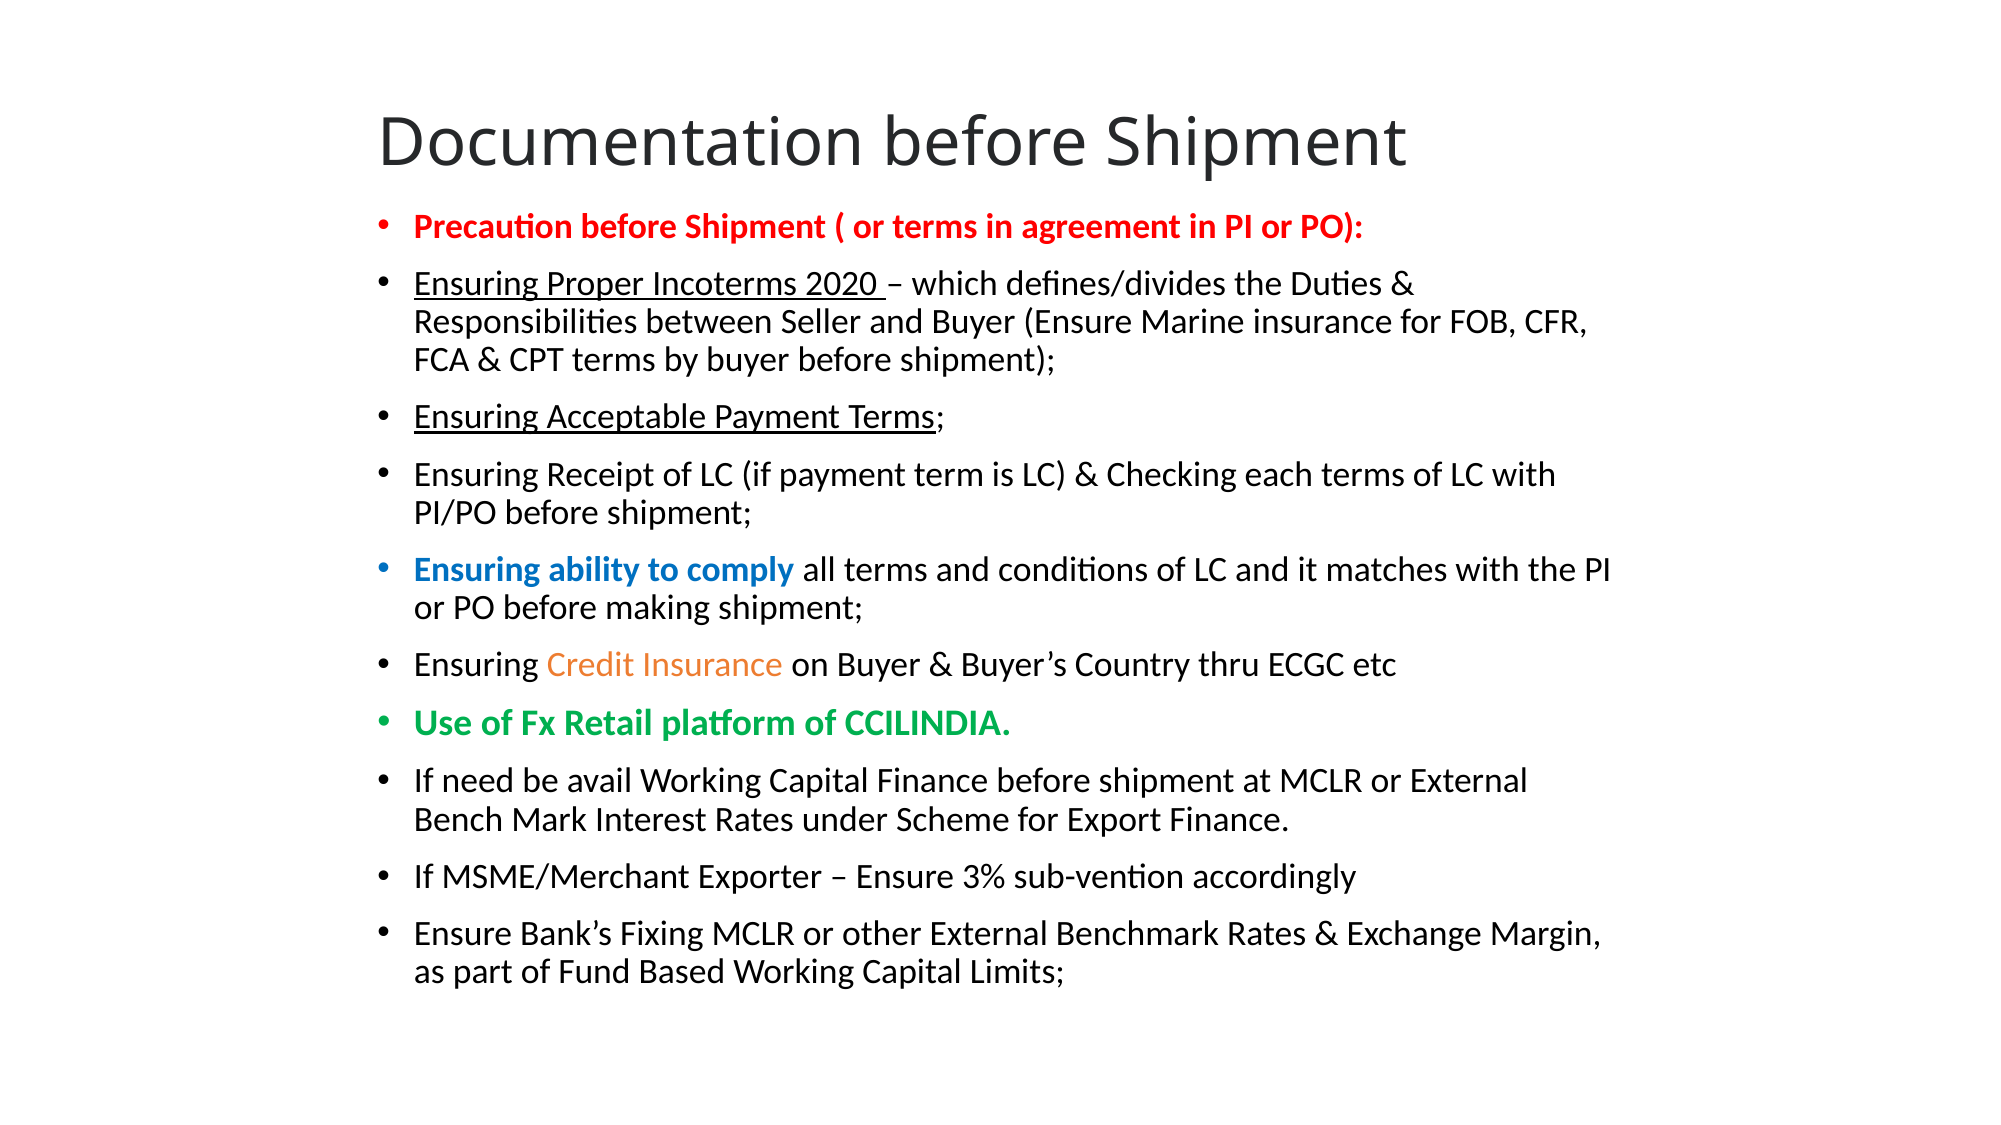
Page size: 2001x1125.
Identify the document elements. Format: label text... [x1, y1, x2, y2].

list Precaution before Shipment ( or terms in agreement in PI or PO): Ensuring Proper Incoterms 2020 – which defines/divides the Duties & Responsibilities between Seller and Buyer (Ensure Marine insurance for FOB, CFR, FCA & CPT terms by buyer before shipment); Ensuring Acceptable Payment Terms; Ensuring Receipt of LC (if payment term is LC) & Checking each terms of LC with PI/PO before shipment; Ensuring ability to comply all terms and conditions of LC and it matches with the PI or PO before making shipment; Ensuring Credit Insurance on Buyer & Buyer’s Country thru ECGC etc Use of Fx Retail platform of CCILINDIA. If need be avail Working Capital Finance before shipment at MCLR or External Bench Mark Interest Rates under Scheme for Export Finance. If MSME/Merchant Exporter – Ensure 3% sub-vention accordingly Ensure Bank’s Fixing MCLR or other External Benchmark Rates & Exchange Margin, as part of Fund Based Working Capital Limits; [362, 200, 1638, 1000]
title Documentation before Shipment [362, 99, 1638, 188]
